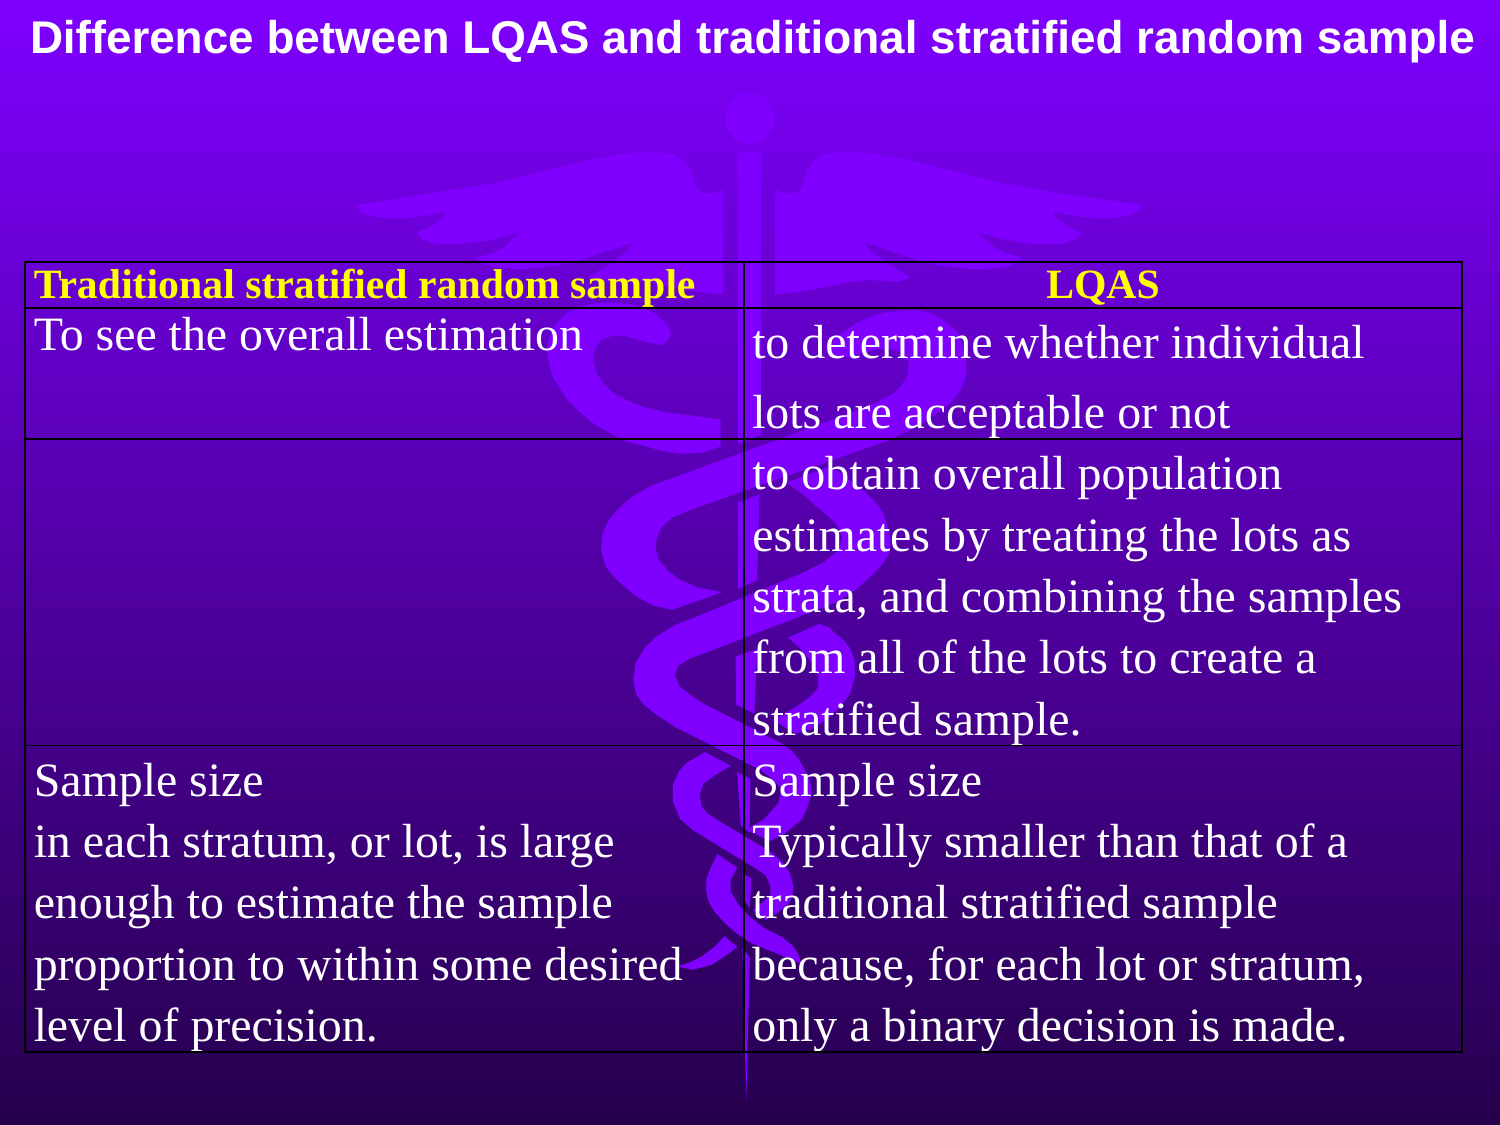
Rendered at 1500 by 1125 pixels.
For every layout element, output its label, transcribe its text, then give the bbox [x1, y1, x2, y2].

table_cell [26, 440, 743, 745]
table_cell Sample size Typically smaller than that of a traditional stratified sample because, for each lot or stratum, only a binary decision is made. [745, 746, 1461, 1051]
table_cell to determine whether individual lots are acceptable or not [745, 309, 1461, 438]
table_cell To see the overall estimation [26, 309, 743, 438]
table_header LQAS [745, 263, 1461, 307]
table_cell to obtain overall population estimates by treating the lots as strata, and combining the samples from all of the lots to create a stratified sample. [745, 440, 1461, 745]
text_box Difference between LQAS and traditional stratified random sample [15, 0, 1492, 71]
table_cell Sample size in each stratum, or lot, is large enough to estimate the sample proportion to within some desired level of precision. [26, 746, 743, 1051]
table_header Traditional stratified random sample [26, 263, 743, 307]
